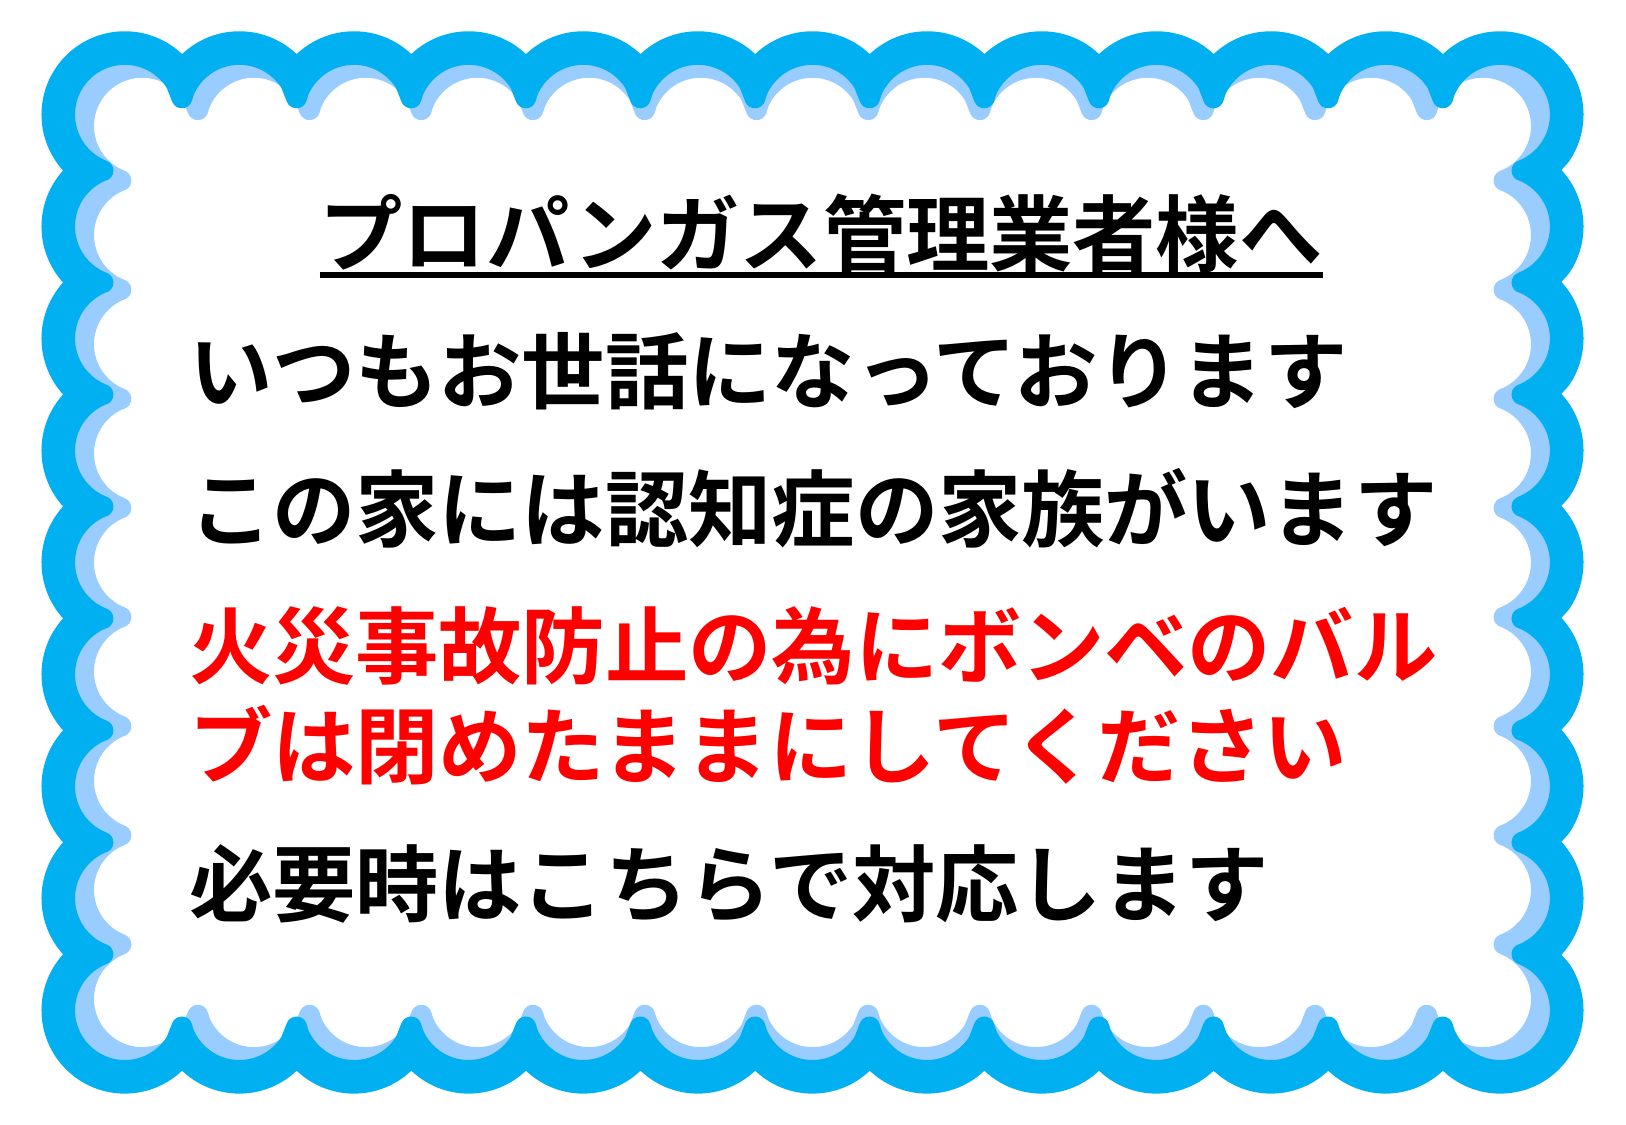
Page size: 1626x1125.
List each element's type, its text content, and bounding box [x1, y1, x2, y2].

text_box [527, 1013, 636, 1068]
text_box [638, 57, 987, 112]
text_box [1458, 57, 1556, 1068]
text_box [987, 1013, 1098, 1068]
text_box [1105, 1013, 1211, 1068]
text_box [1105, 57, 1211, 112]
text_box [300, 57, 402, 112]
text_box [1341, 57, 1438, 112]
text_box [1341, 1013, 1438, 1068]
text_box [987, 57, 1098, 112]
text_box [300, 1013, 401, 1068]
text_box [187, 1013, 284, 1068]
text_box [526, 57, 636, 112]
text_box [69, 57, 167, 1068]
text_box [49, 39, 1576, 1086]
text_box [414, 57, 519, 112]
text_box [638, 1013, 987, 1068]
text_box [1223, 57, 1324, 112]
text_box [1224, 1013, 1324, 1068]
text_box [414, 1013, 519, 1068]
text_box プロパンガス管理業者様へ いつもお世話になっております この家には認知症の家族がいます 火災事故防止の為にボンベのバルブは閉めたままにしてください 必要時はこちらで対応します [174, 174, 1468, 940]
text_box [187, 57, 284, 112]
